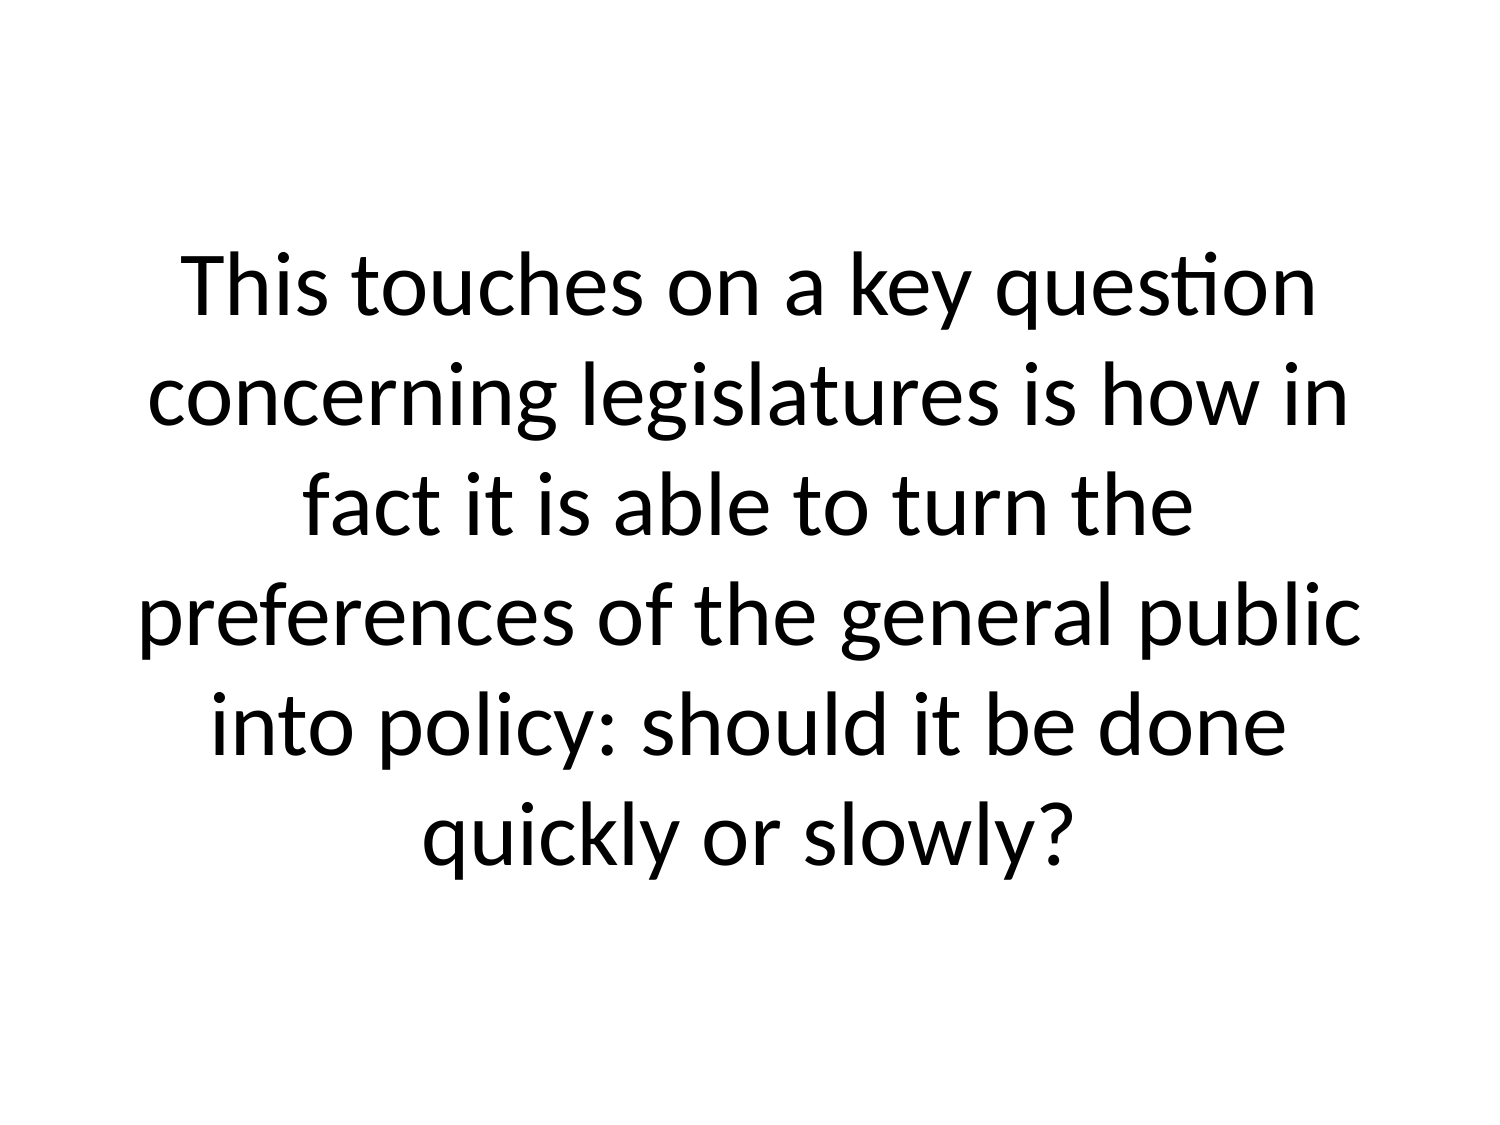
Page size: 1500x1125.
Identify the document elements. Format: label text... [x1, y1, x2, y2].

title This touches on a key question concerning legislatures is how in fact it is able to turn the preferences of the general public into policy: should it be done quickly or slowly? [74, 44, 1426, 1063]
